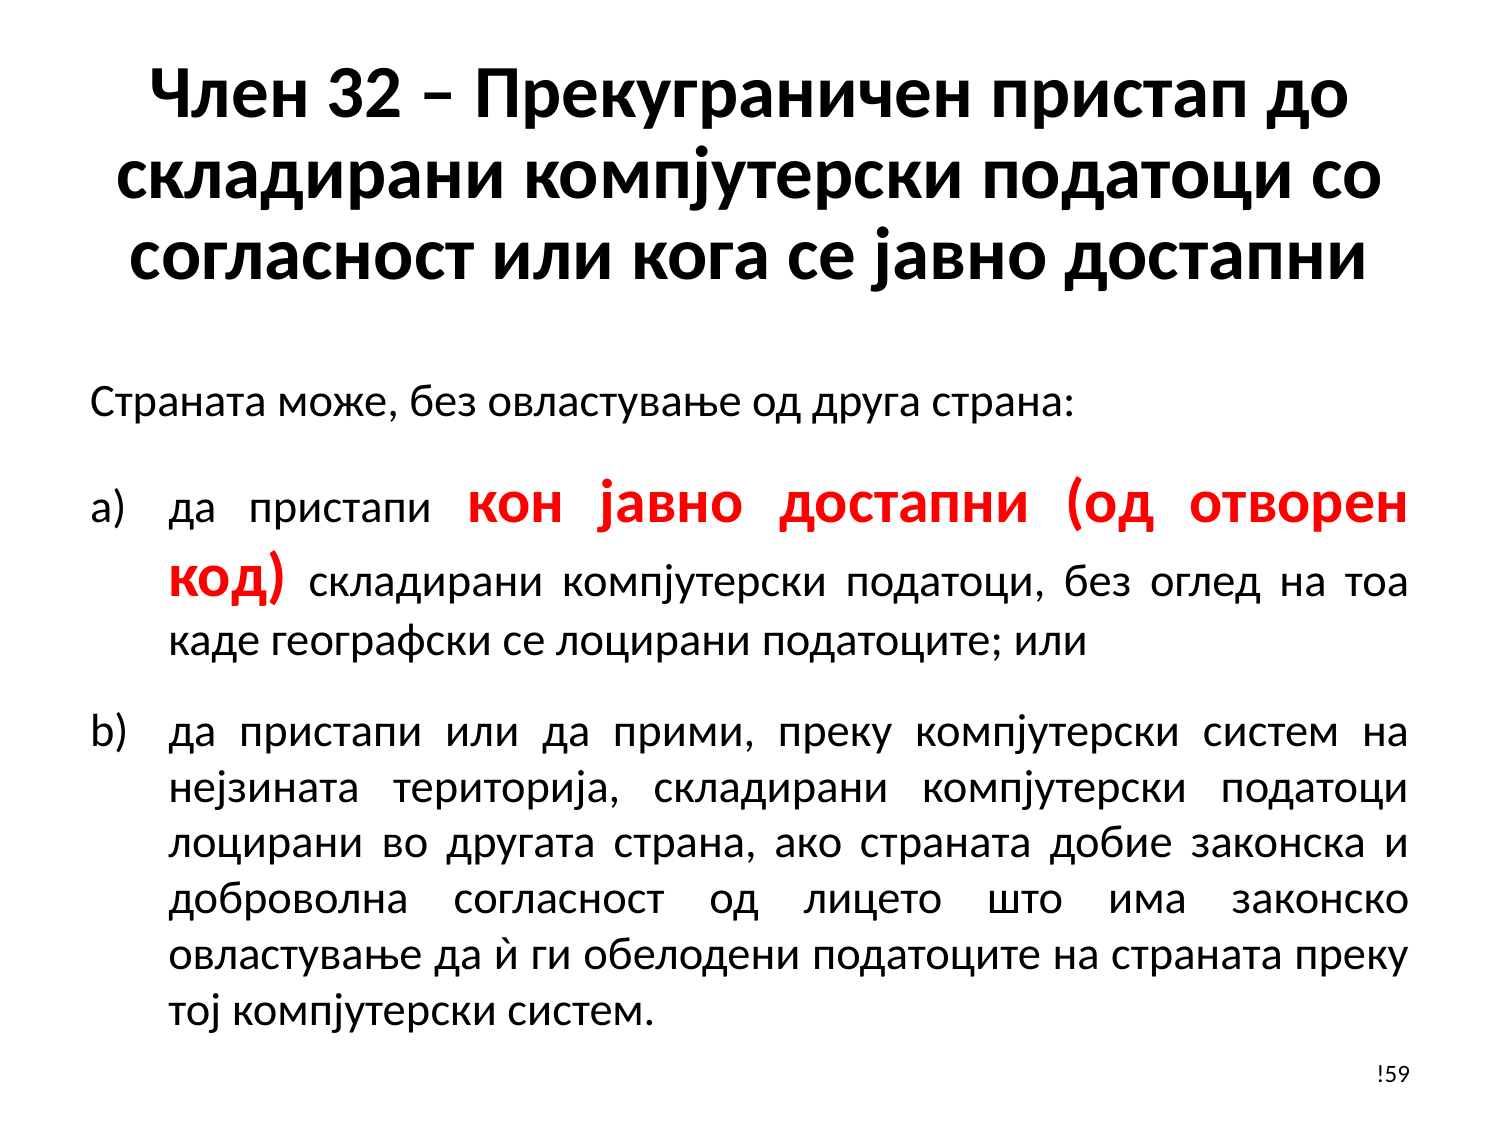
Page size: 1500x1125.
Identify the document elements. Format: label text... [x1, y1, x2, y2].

title Член 32 – Прекуграничен пристап до складирани компјутерски податоци со согласност или кога се јавно достапни [75, 45, 1425, 266]
slide_number !59 [1074, 1045, 1425, 1103]
list Страната може, без овластување од друга страна: да пристапи кон јавно достапни (од отворен код) складирани компјутерски податоци, без оглед на тоа каде географски се лоцирани податоците; или да пристапи или да прими, преку компјутерски систем на нејзината територија, складирани компјутерски податоци лоцирани во другата страна, ако страната добие законска и доброволна согласност од лицето што има законско овластување да ѝ ги обелодени податоците на страната преку тој компјутерски систем. [75, 362, 1425, 1045]
